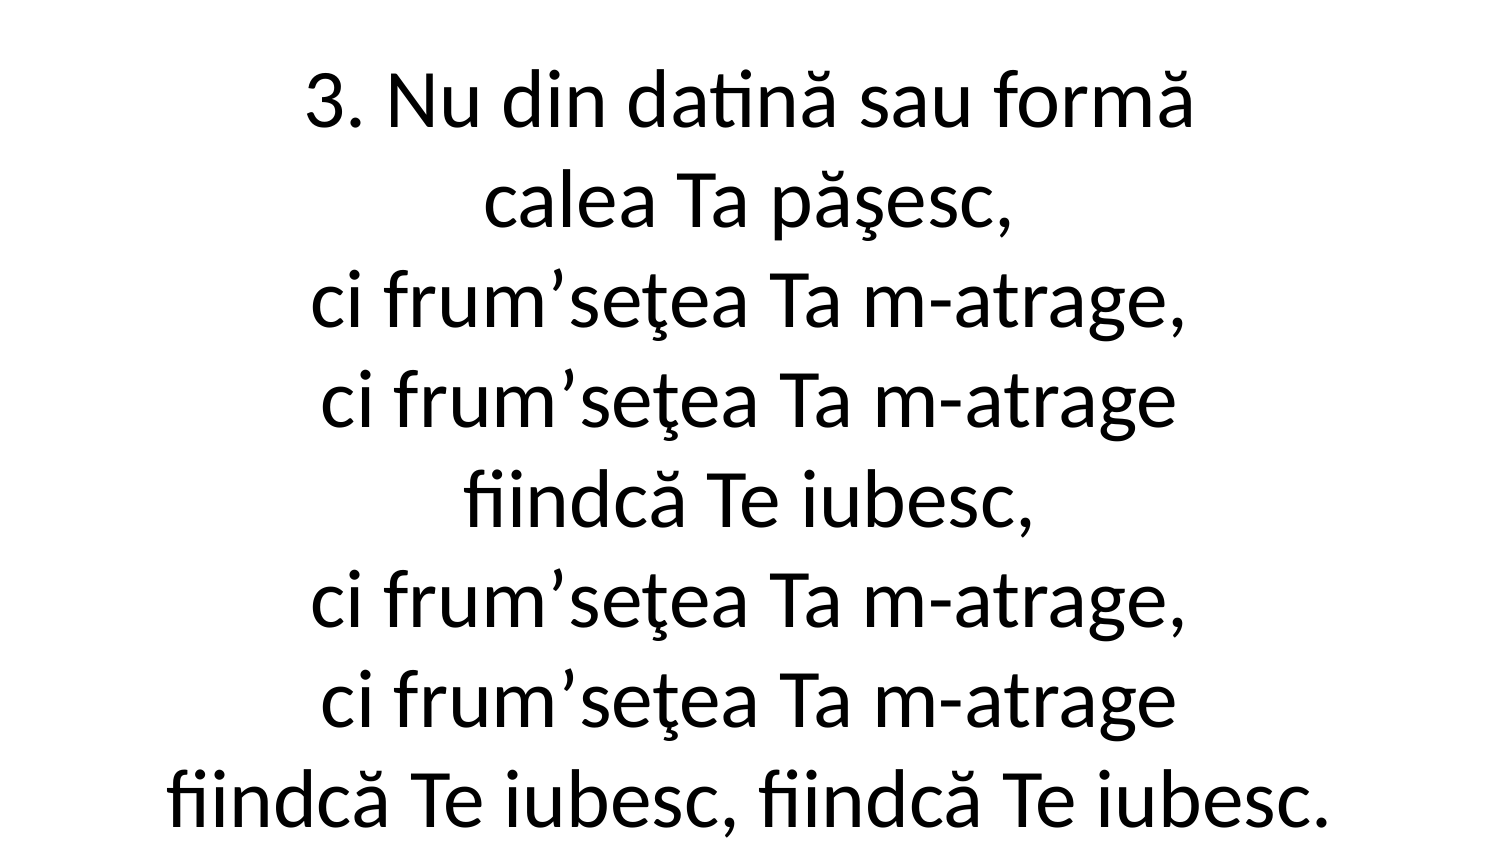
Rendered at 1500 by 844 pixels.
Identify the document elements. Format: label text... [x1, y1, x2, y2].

text_box 3. Nu din datină sau formă calea Ta păşesc, ci frumʼseţea Ta m-atrage, ci frumʼseţea Ta m-atrage fiindcă Te iubesc, ci frumʼseţea Ta m-atrage, ci frumʼseţea Ta m-atrage fiindcă Te iubesc, fiindcă Te iubesc. [151, 0, 1349, 844]
